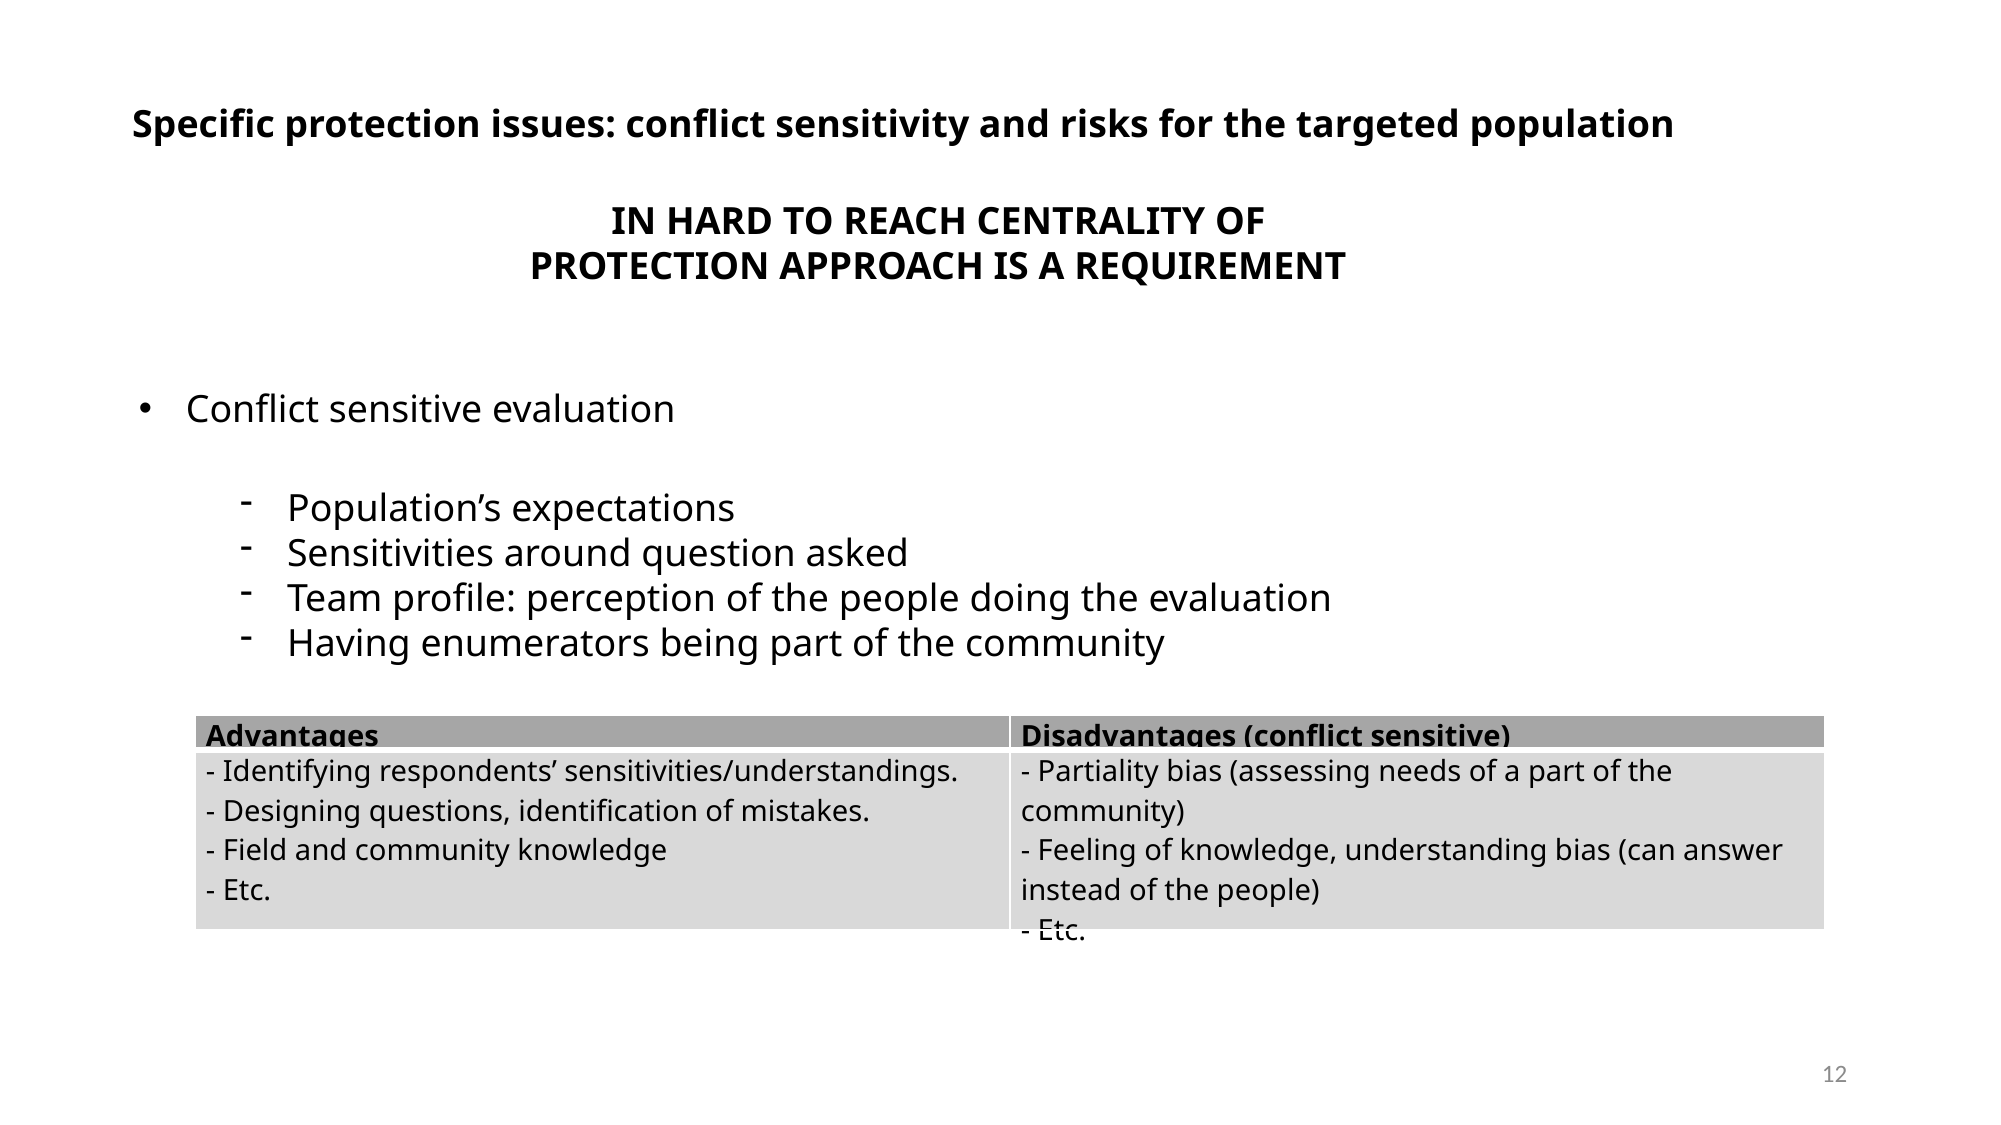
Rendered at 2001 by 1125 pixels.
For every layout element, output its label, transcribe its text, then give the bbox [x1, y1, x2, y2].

table_cell - Partiality bias (assessing needs of a part of the community) - Feeling of knowledge, understanding bias (can answer instead of the people) - Etc. [1011, 753, 1824, 929]
text_box Conflict sensitive evaluation [124, 377, 1896, 438]
text_box Population’s expectations Sensitivities around question asked Team profile: perception of the people doing the evaluation Having enumerators being part of the community [225, 475, 1349, 714]
text_box IN HARD TO REACH CENTRALITY OF PROTECTION APPROACH IS A REQUIREMENT [507, 189, 1370, 295]
table_header Disadvantages (conflict sensitive) [1011, 716, 1824, 747]
table_header Advantages [196, 716, 1009, 747]
text_box Specific protection issues: conflict sensitivity and risks for the targeted population [117, 92, 1702, 153]
slide_number 12 [1412, 1042, 1863, 1103]
table_cell - Identifying respondents’ sensitivities/understandings. - Designing questions, identification of mistakes. - Field and community knowledge - Etc. [196, 753, 1009, 929]
